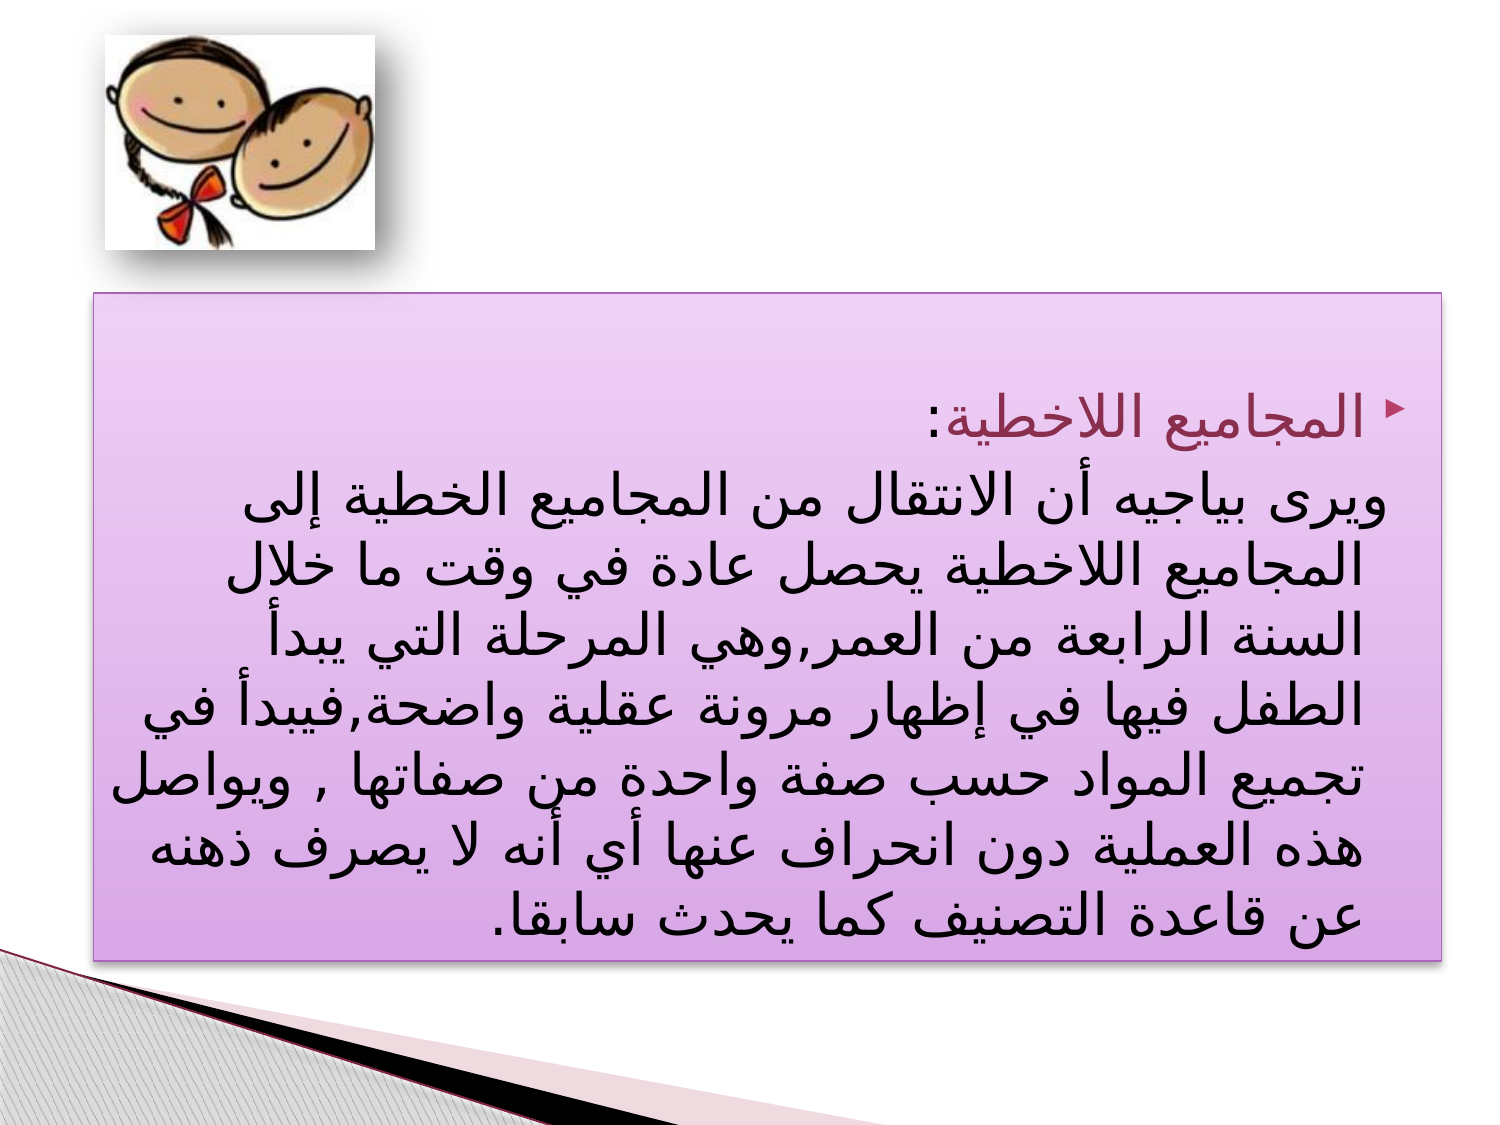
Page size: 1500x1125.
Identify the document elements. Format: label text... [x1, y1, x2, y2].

picture [105, 34, 376, 251]
list المجاميع اللاخطية: ويرى بياجيه أن الانتقال من المجاميع الخطية إلى المجاميع اللاخطية يحصل عادة في وقت ما خلال السنة الرابعة من العمر,وهي المرحلة التي يبدأ الطفل فيها في إظهار مرونة عقلية واضحة,فيبدأ في تجميع المواد حسب صفة واحدة من صفاتها , ويواصل هذه العملية دون انحراف عنها أي أنه لا يصرف ذهنه عن قاعدة التصنيف كما يحدث سابقا. [93, 292, 1442, 962]
